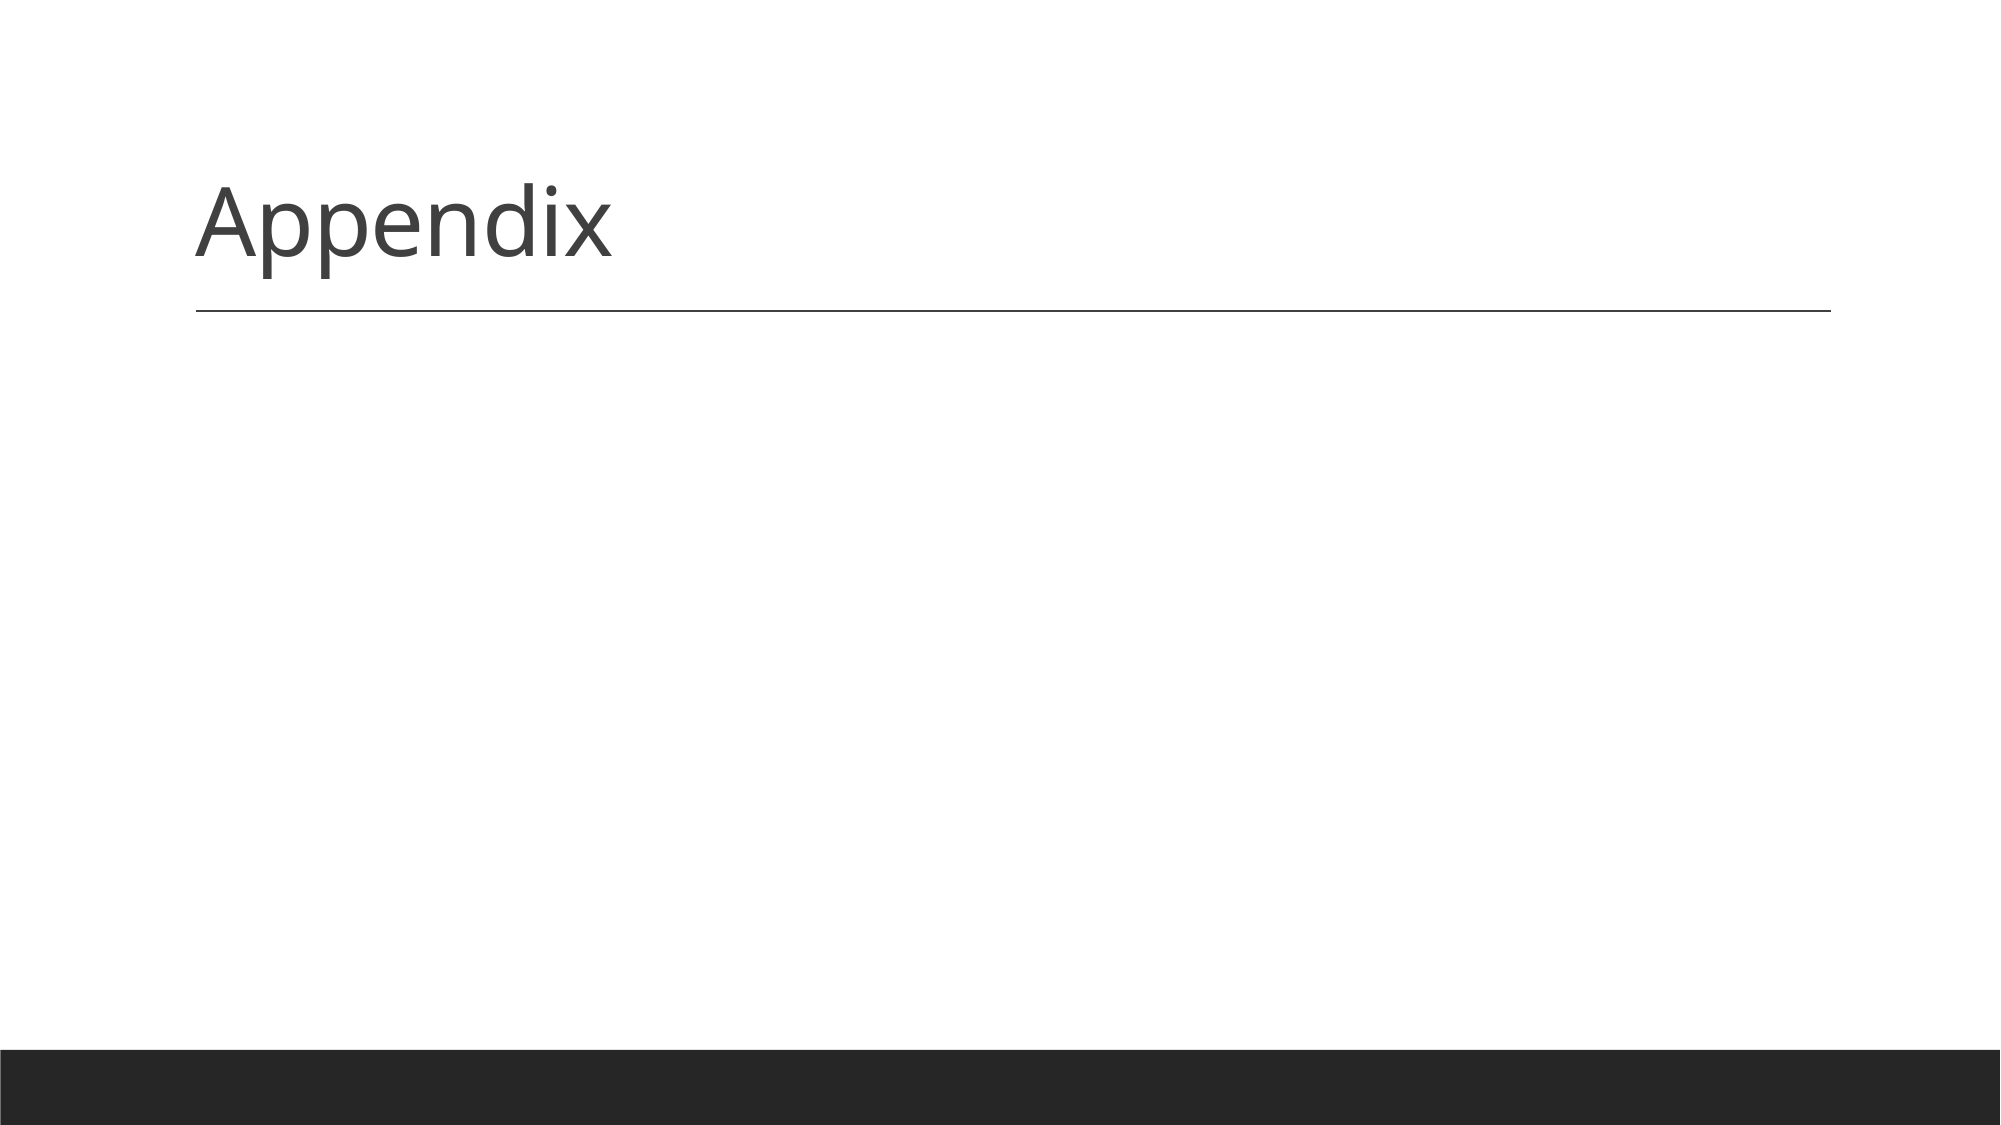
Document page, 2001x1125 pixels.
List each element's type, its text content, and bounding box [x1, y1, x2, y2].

title Appendix [180, 47, 1830, 285]
